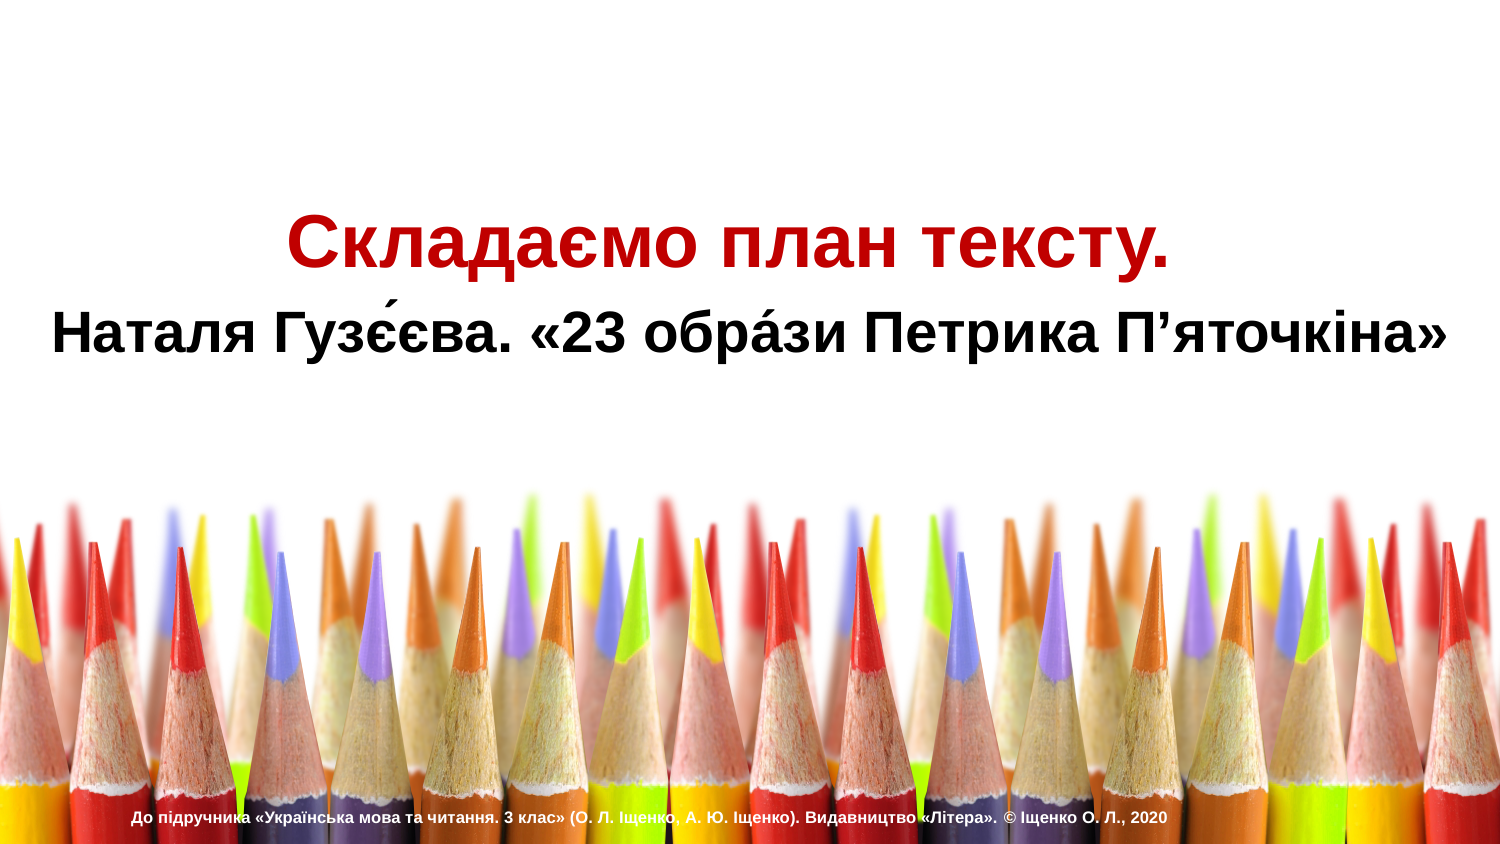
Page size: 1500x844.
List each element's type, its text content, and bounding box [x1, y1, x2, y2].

picture [0, 484, 1500, 844]
text_box До підручника «Українська мова та читання. 3 клас» (О. Л. Іщенко, А. Ю. Іщенко). Видавництво «Літера». © Іщенко О. Л., 2020 [0, 799, 1400, 844]
list Складаємо план тексту. Наталя Гузє́єва. «23 обра́зи Петрика П’яточкіна» [0, 209, 1500, 349]
